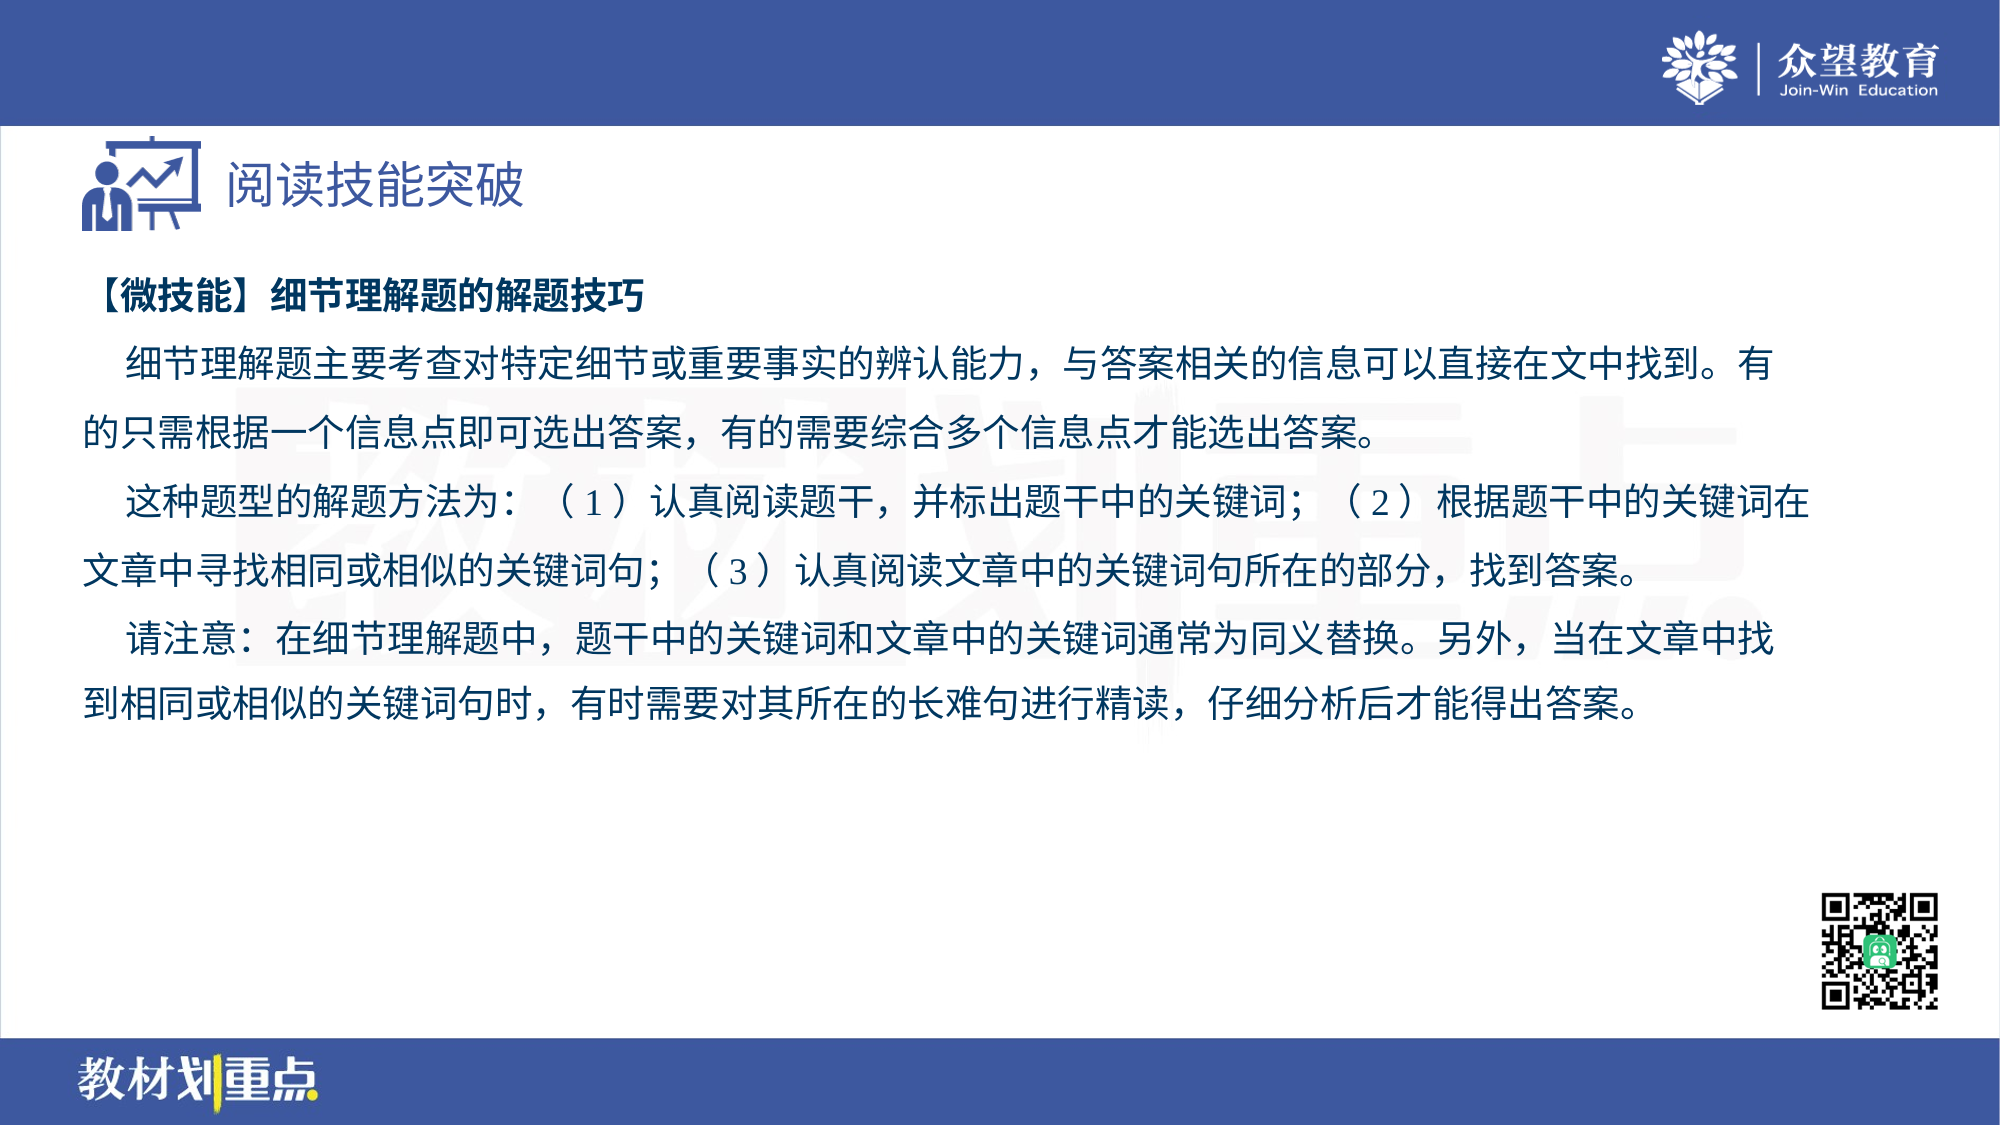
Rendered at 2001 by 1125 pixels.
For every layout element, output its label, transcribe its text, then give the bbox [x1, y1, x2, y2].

text_box 【微技能】细节理解题的解题技巧 细节理解题主要考查对特定细节或重要事实的辨认能力，与答案相关的信息可以直接在文中找到。有 的只需根据一个信息点即可选出答案，有的需要综合多个信息点才能选出答案。 这种题型的解题方法为：（1）认真阅读题干，并标出题干中的关键词；（2）根据题干中的关键词在 文章中寻找相同或相似的关键词句；（3）认真阅读文章中的关键词句所在的部分，找到答案。 请注意：在细节理解题中，题干中的关键词和文章中的关键词通常为同义替换。另外，当在文章中找 到相同或相似的关键词句时，有时需要对其所在的长难句进行精读，仔细分析后才能得出答案。 [82, 247, 1817, 718]
picture [0, 0, 2000, 1125]
